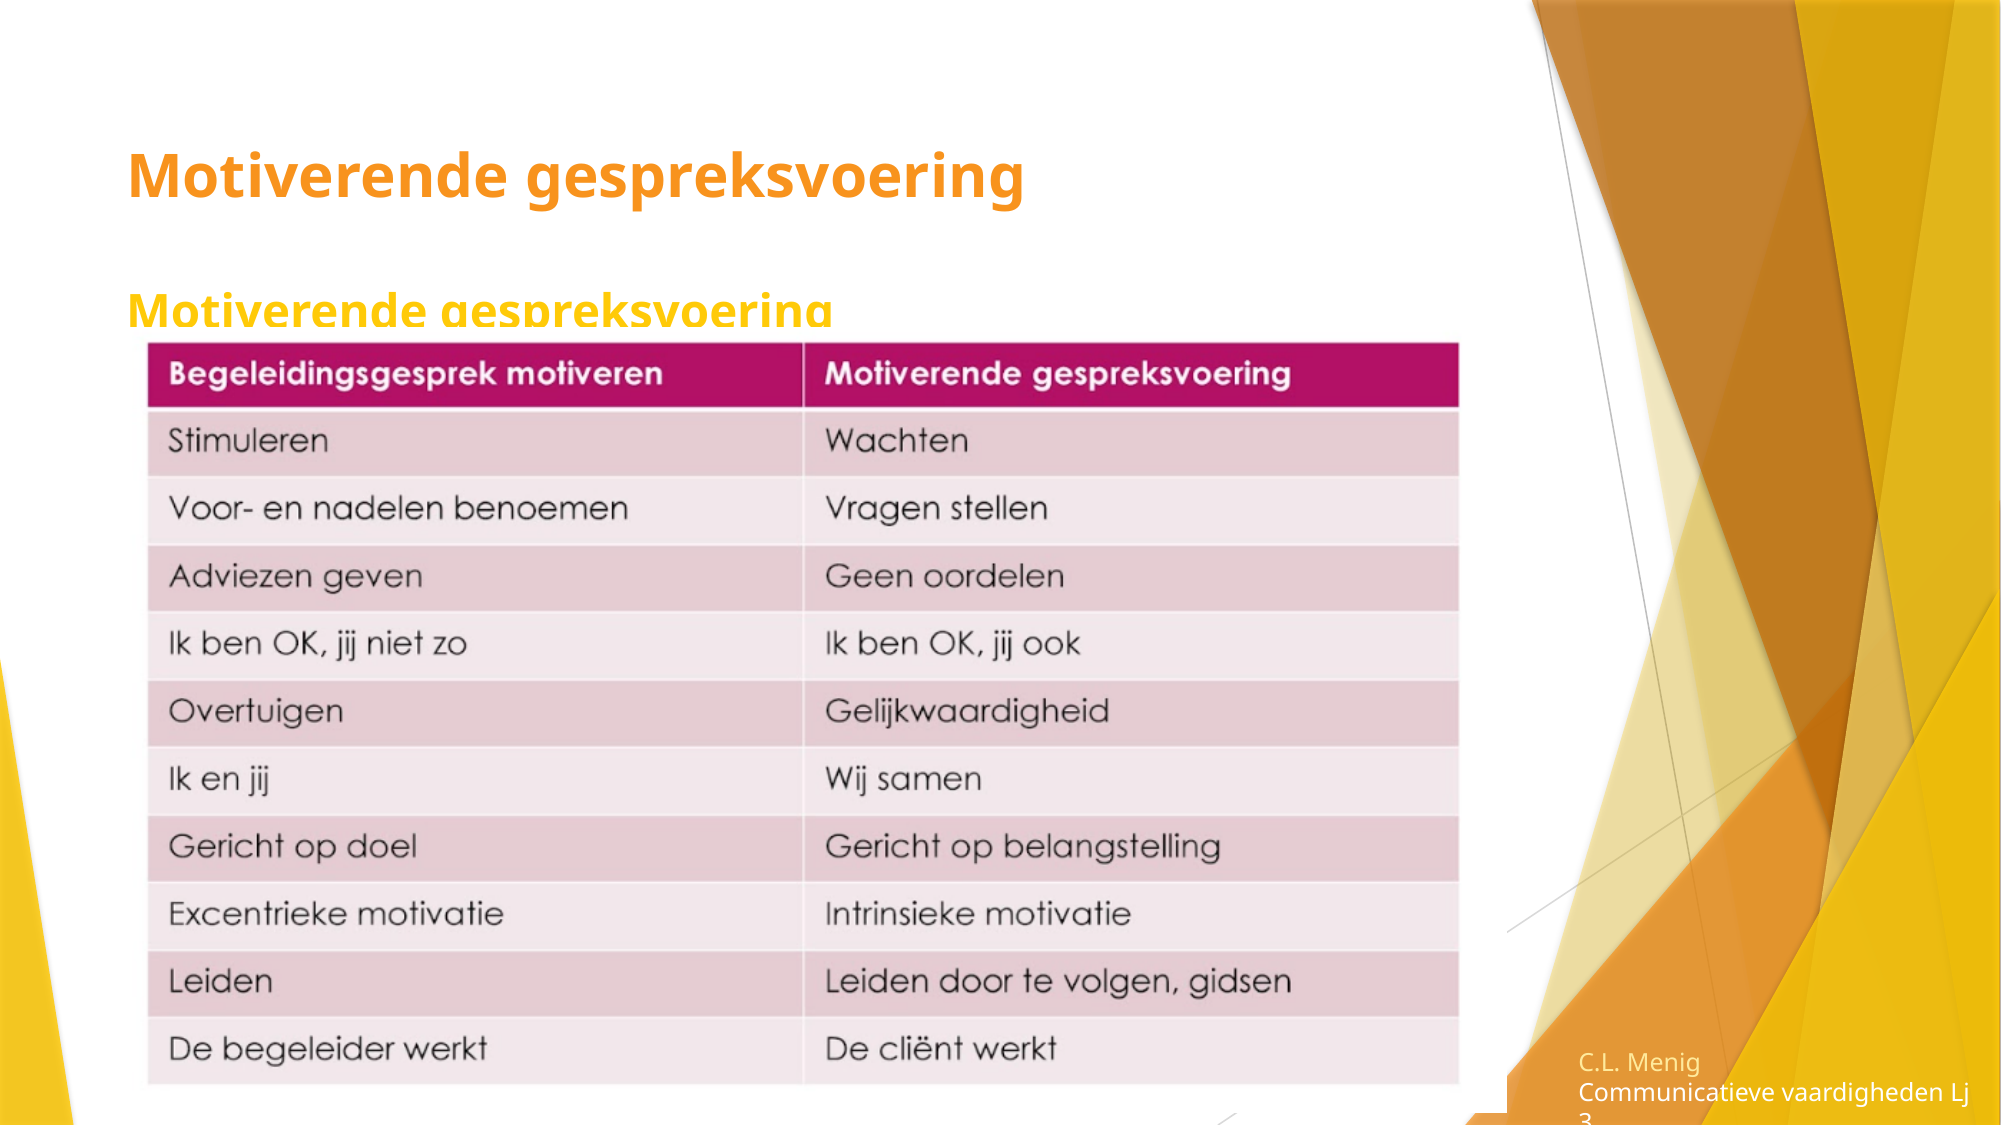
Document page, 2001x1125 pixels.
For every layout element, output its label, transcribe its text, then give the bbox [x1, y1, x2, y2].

picture [110, 327, 1508, 1113]
text_box C.L. Menig Communicatieve vaardigheden Lj 3 [1563, 1038, 2000, 1125]
text_box Motiverende gespreksvoering Motiverende gespreksvoering [111, 129, 1522, 347]
